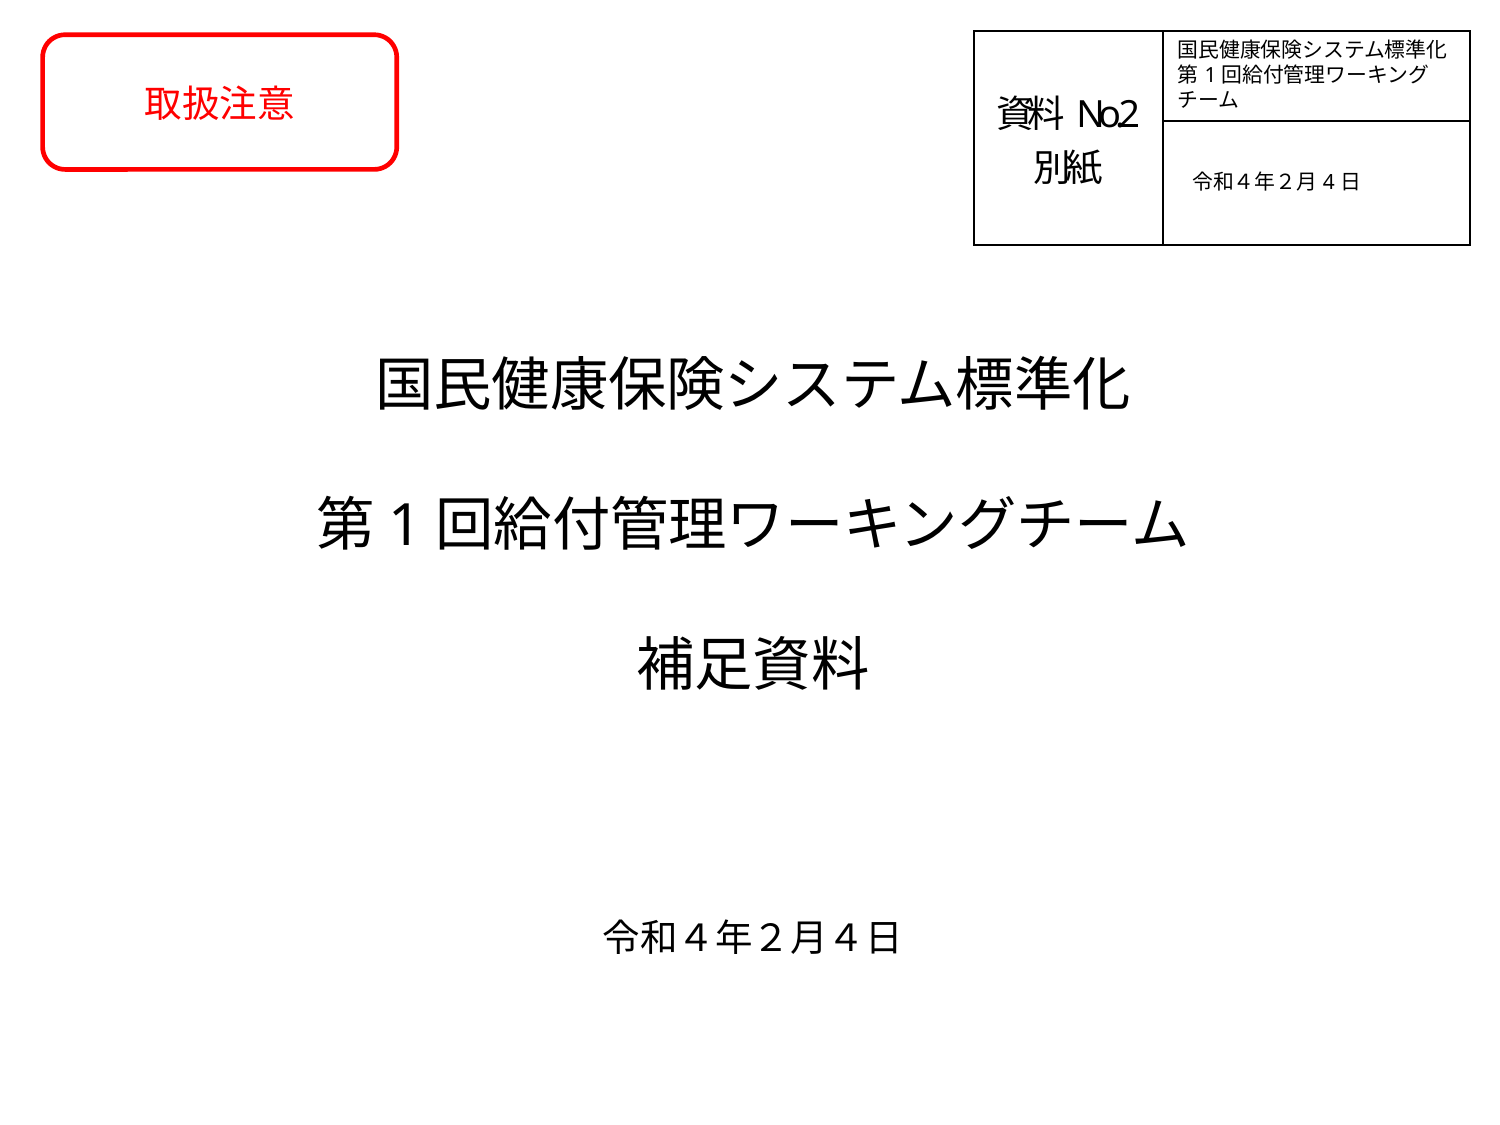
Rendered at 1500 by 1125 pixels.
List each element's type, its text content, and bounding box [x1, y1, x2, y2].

table_header 資料No.2 別紙 [975, 32, 1162, 244]
text_box 国民健康保険システム標準化 第1回給付管理ワーキングチーム 補足資料 [11, 270, 1494, 774]
table_header 国民健康保険システム標準化 第1回給付管理ワーキングチーム [1164, 32, 1469, 120]
table_cell 令和４年２月4日 [1164, 122, 1469, 244]
text_box 取扱注意 [41, 33, 398, 171]
text_box 令和４年２月４日 [140, 906, 1365, 1041]
